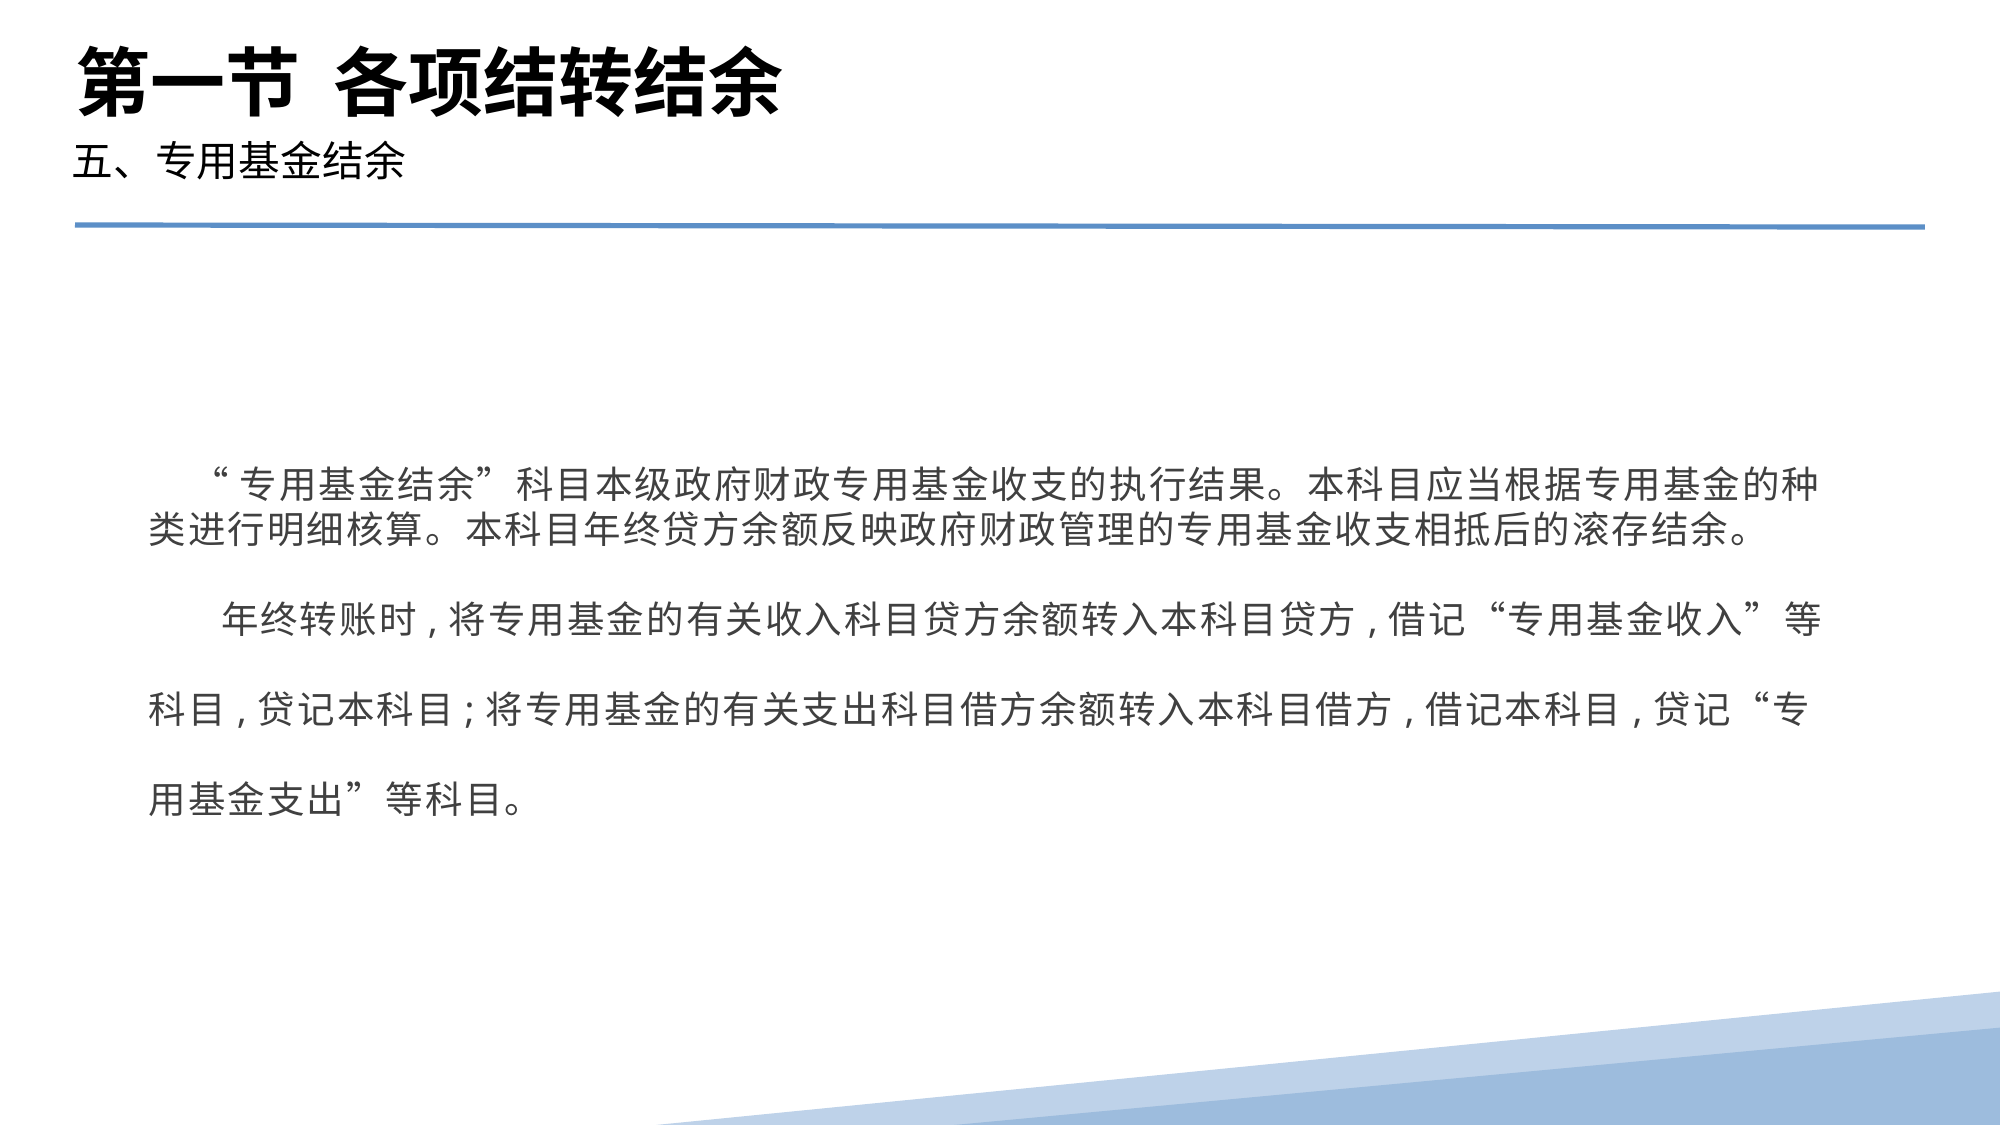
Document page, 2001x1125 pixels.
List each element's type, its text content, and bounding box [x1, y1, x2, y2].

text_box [656, 991, 2000, 1125]
text_box 第一节 各项结转结余 [75, 24, 1925, 125]
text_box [74, 224, 1925, 228]
text_box “专用基金结余”科目本级政府财政专用基金收支的执行结果。本科目应当根据专用基金的种类进行明细核算。本科目年终贷方余额反映政府财政管理的专用基金收支相抵后的滚存结余。 年终转账时,将专用基金的有关收入科目贷方余额转入本科目贷方,借记“专用基金收入”等科目,贷记本科目;将专用基金的有关支出科目借方余额转入本科目借方,借记本科目,贷记“专用基金支出”等科目。 [138, 231, 1836, 1050]
text_box 五、专用基金结余 [71, 124, 1922, 200]
